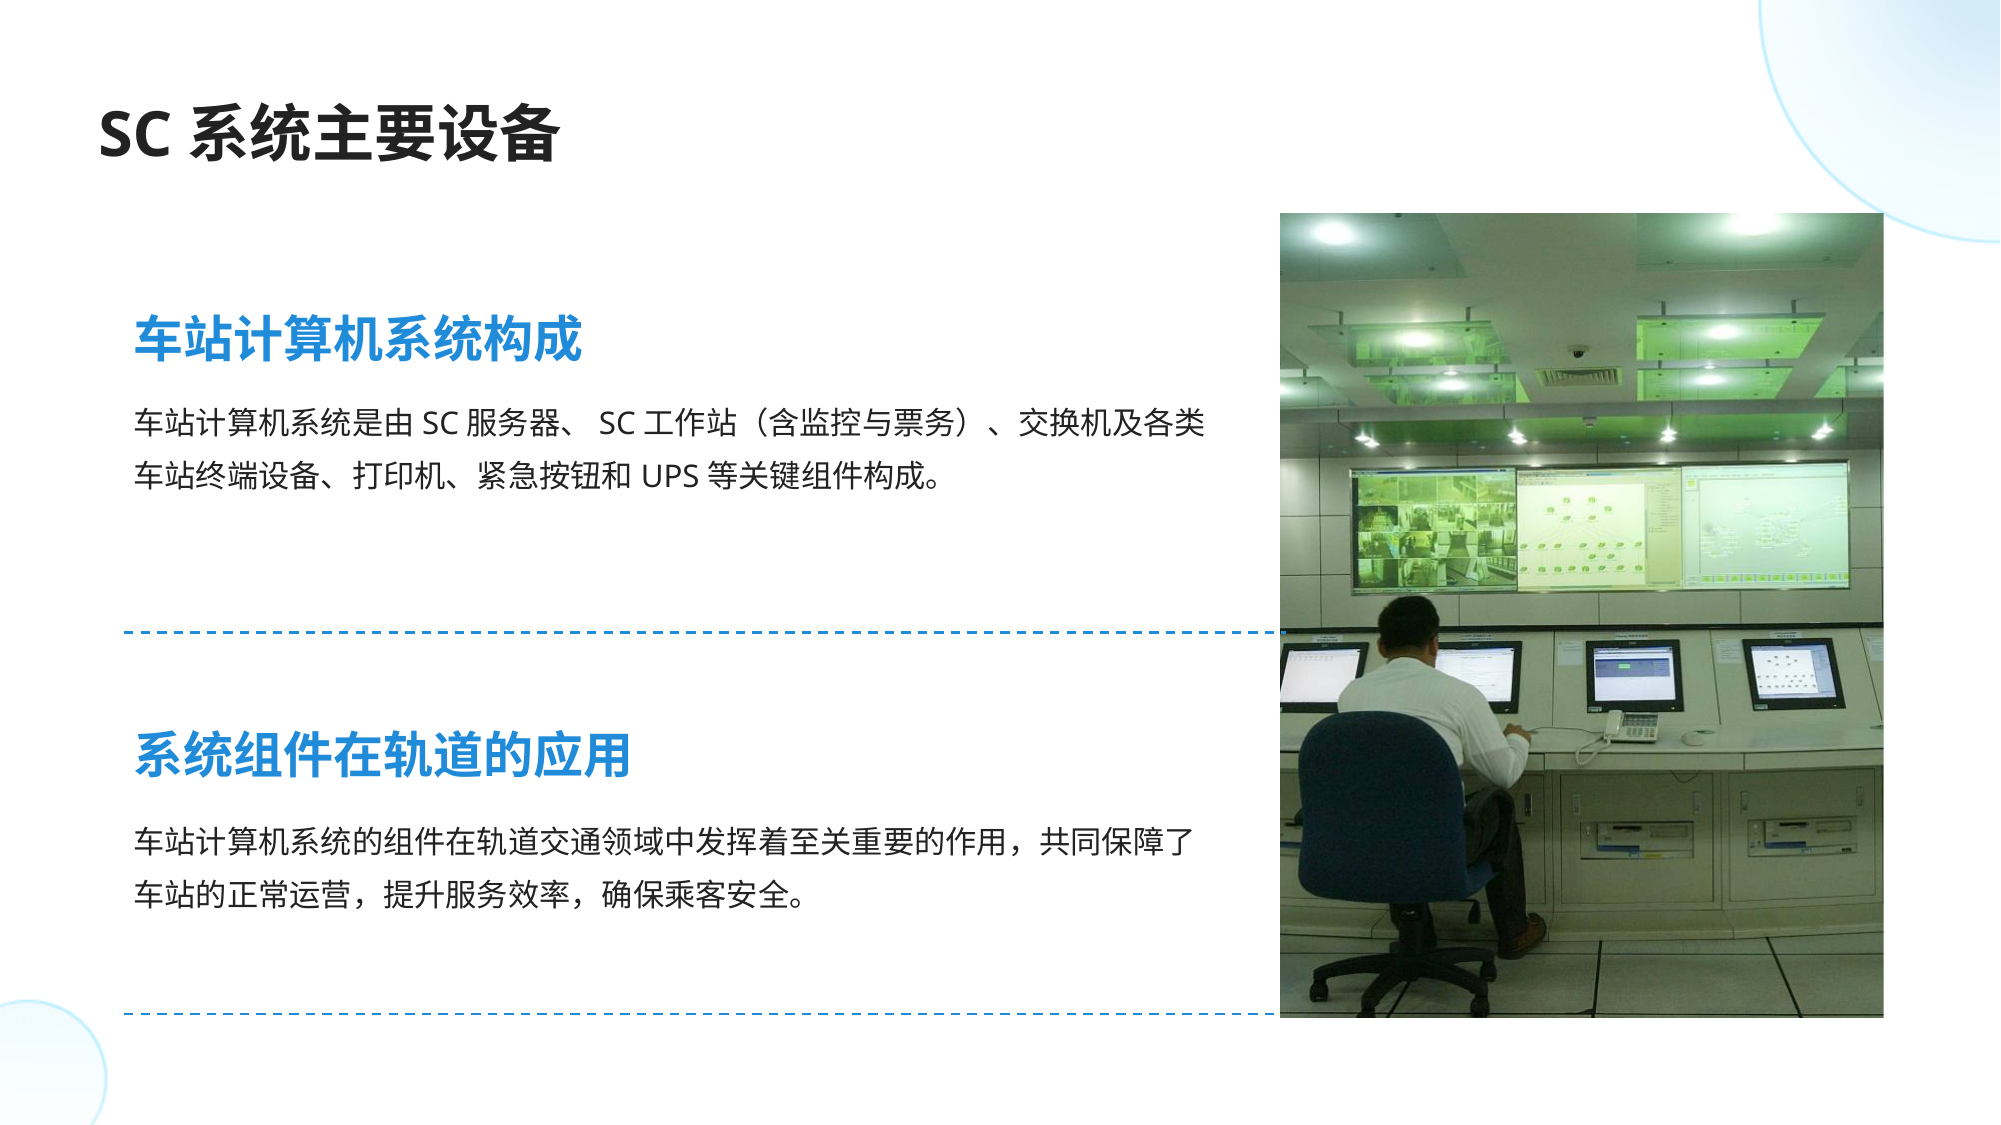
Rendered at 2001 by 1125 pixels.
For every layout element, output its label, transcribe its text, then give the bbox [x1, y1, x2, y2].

text_box 车站计算机系统的组件在轨道交通领域中发挥着至关重要的作用，共同保障了车站的正常运营，提升服务效率，确保乘客安全。 [113, 787, 1231, 1005]
picture [0, 0, 2001, 1125]
text_box 车站计算机系统构成 [113, 261, 1218, 368]
text_box SC系统主要设备 [78, 43, 1922, 189]
text_box 系统组件在轨道的应用 [113, 679, 1218, 787]
text_box 车站计算机系统是由SC服务器、SC工作站（含监控与票务）、交换机及各类车站终端设备、打印机、紧急按钮和UPS等关键组件构成。 [113, 368, 1231, 586]
